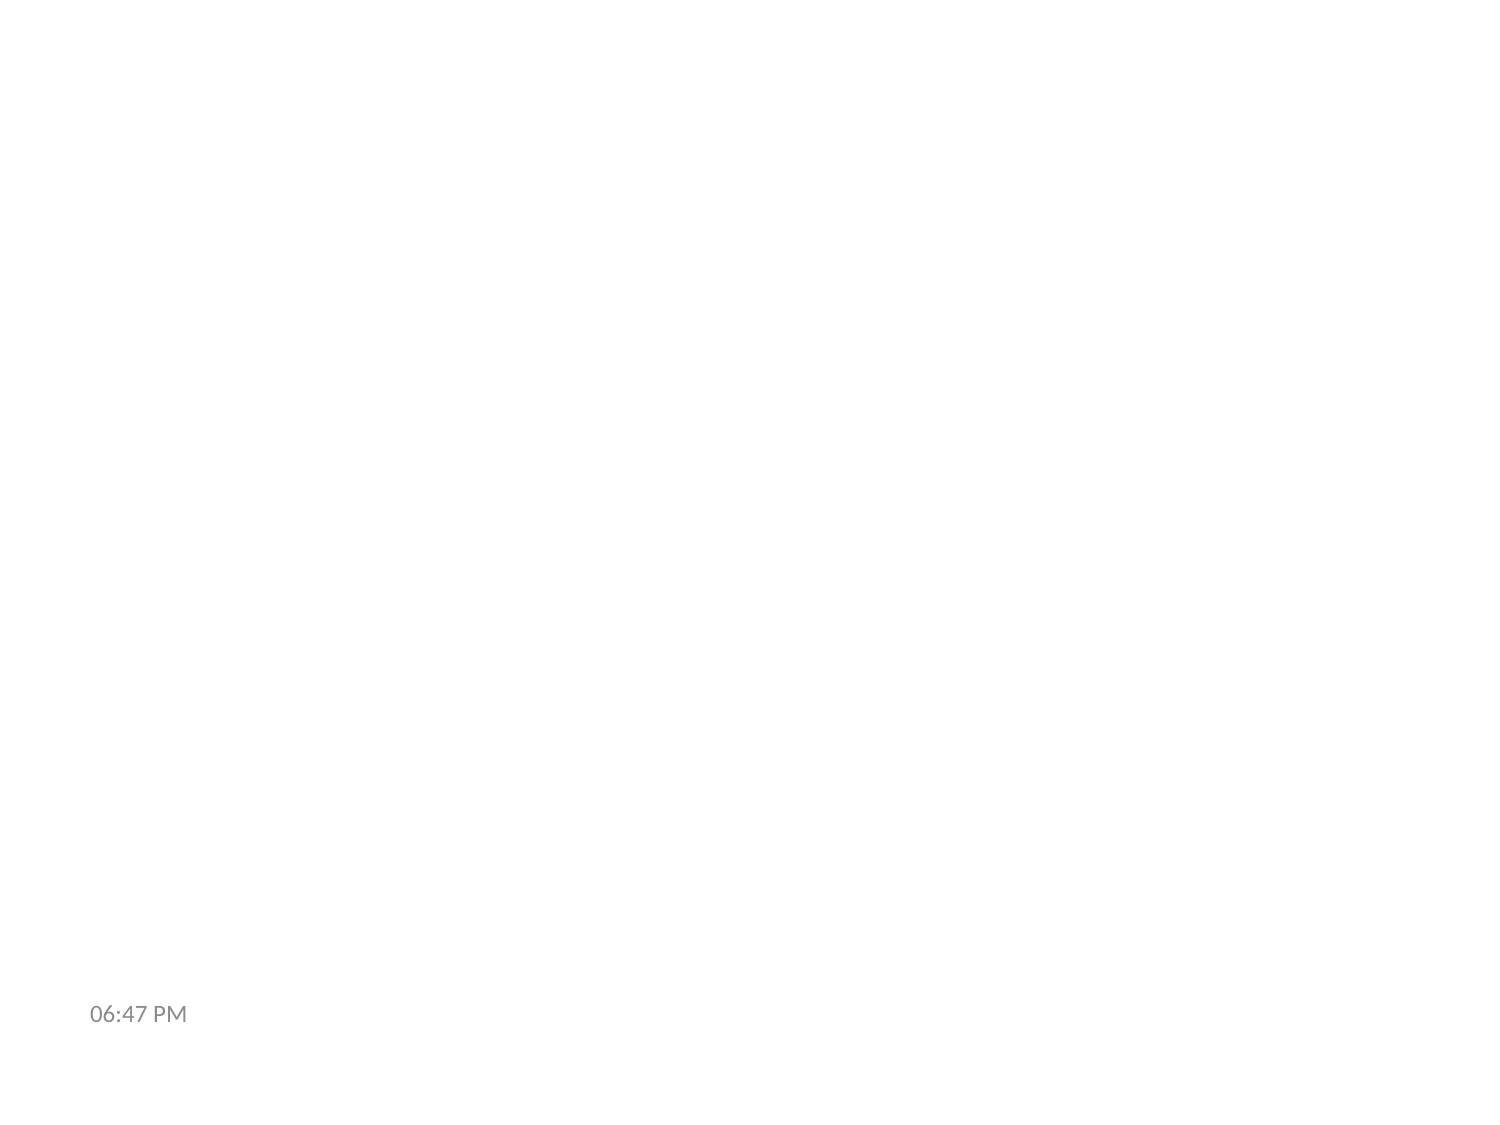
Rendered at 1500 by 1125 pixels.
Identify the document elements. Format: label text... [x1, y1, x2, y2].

text_box 3:35 PM [75, 982, 425, 1043]
